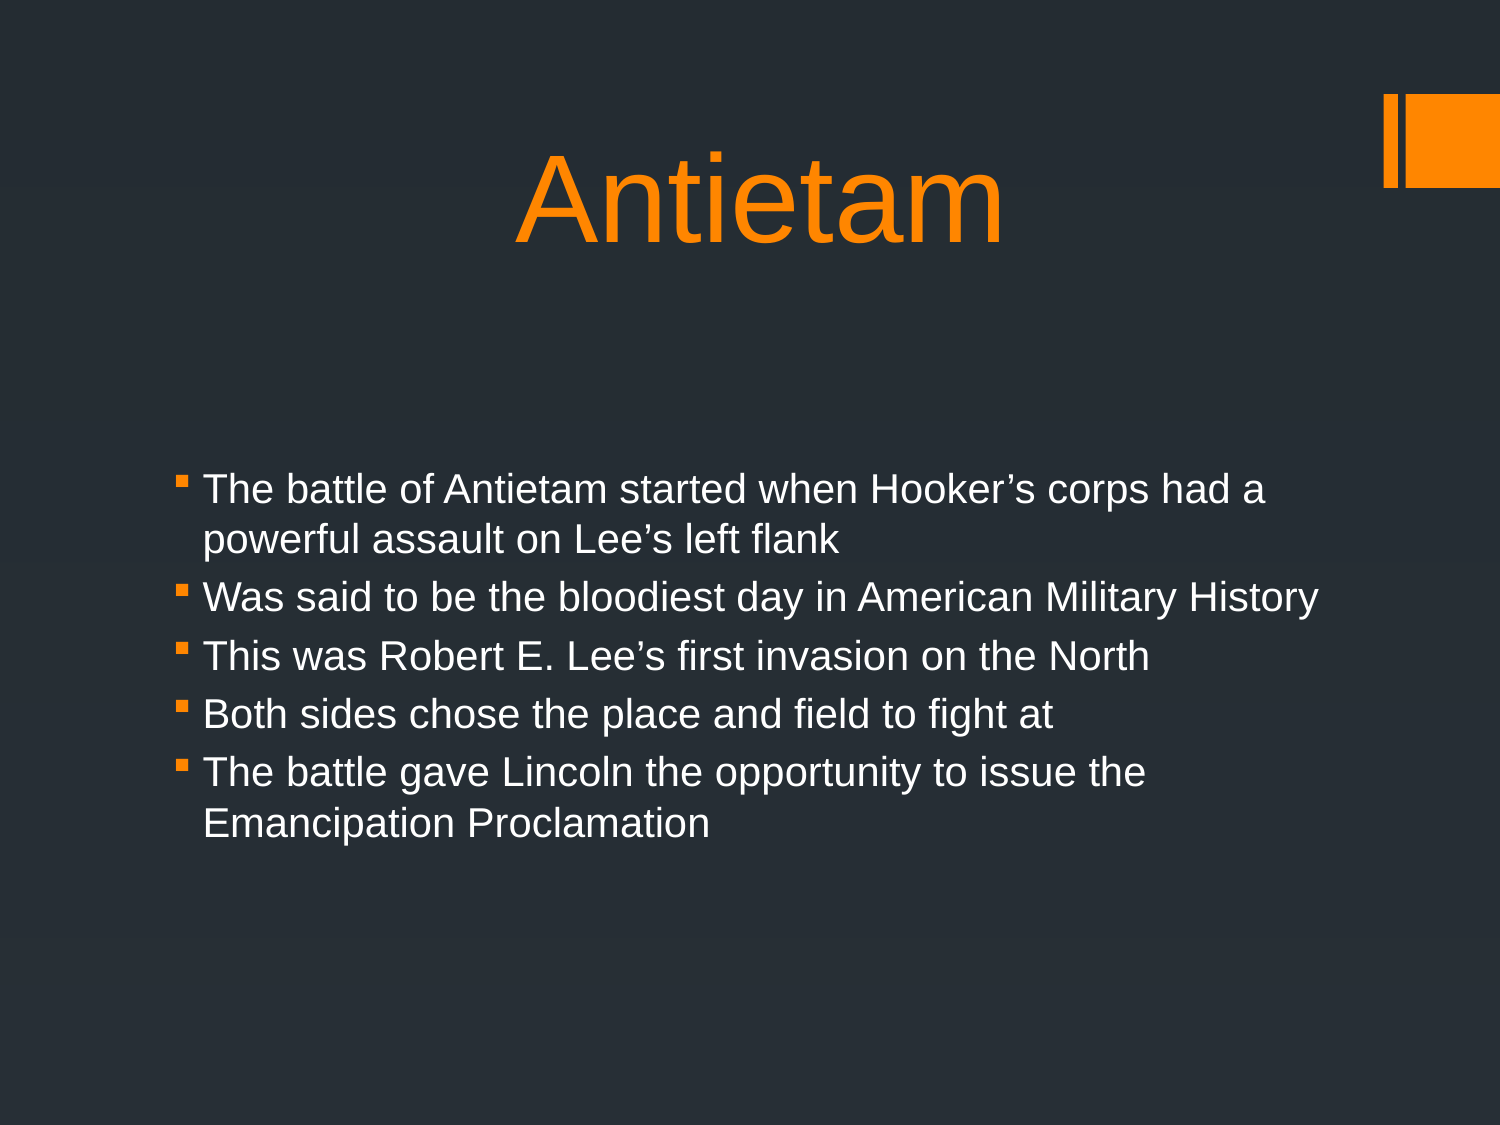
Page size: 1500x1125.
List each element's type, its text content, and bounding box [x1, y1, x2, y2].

list The battle of Antietam started when Hooker’s corps had a powerful assault on Lee’s left flank Was said to be the bloodiest day in American Military History This was Robert E. Lee’s first invasion on the North Both sides chose the place and field to fight at The battle gave Lincoln the opportunity to issue the Emancipation Proclamation [150, 454, 1350, 1035]
title Antietam [500, 62, 1125, 275]
